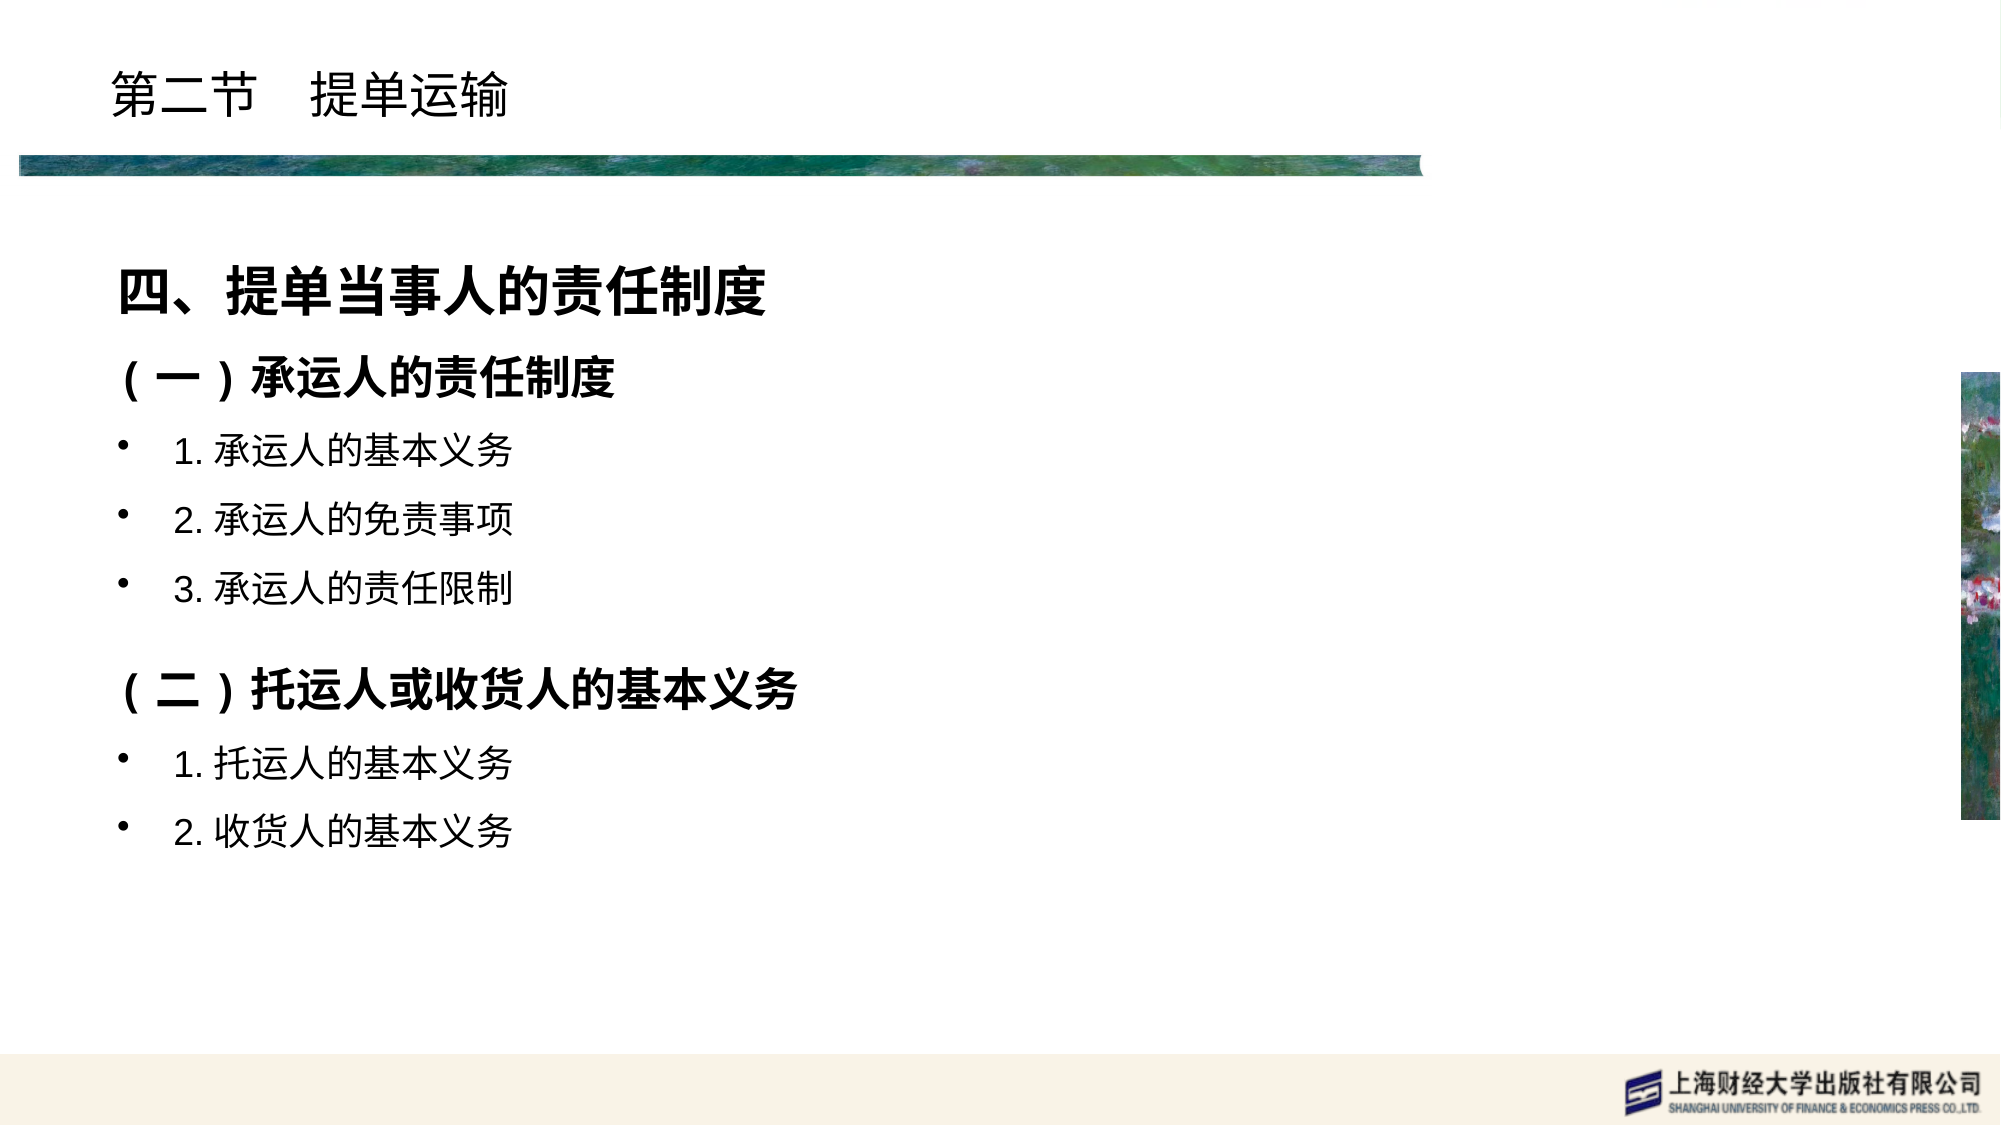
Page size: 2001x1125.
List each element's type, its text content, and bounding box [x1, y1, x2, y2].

picture [0, 0, 2001, 1125]
list 四、提单当事人的责任制度 (一)承运人的责任制度 1.承运人的基本义务 2.承运人的免责事项 3.承运人的责任限制 (二)托运人或收货人的基本义务 1.托运人的基本义务 2.收货人的基本义务 [102, 233, 1898, 1032]
title 第二节 提单运输 [94, 42, 1451, 146]
